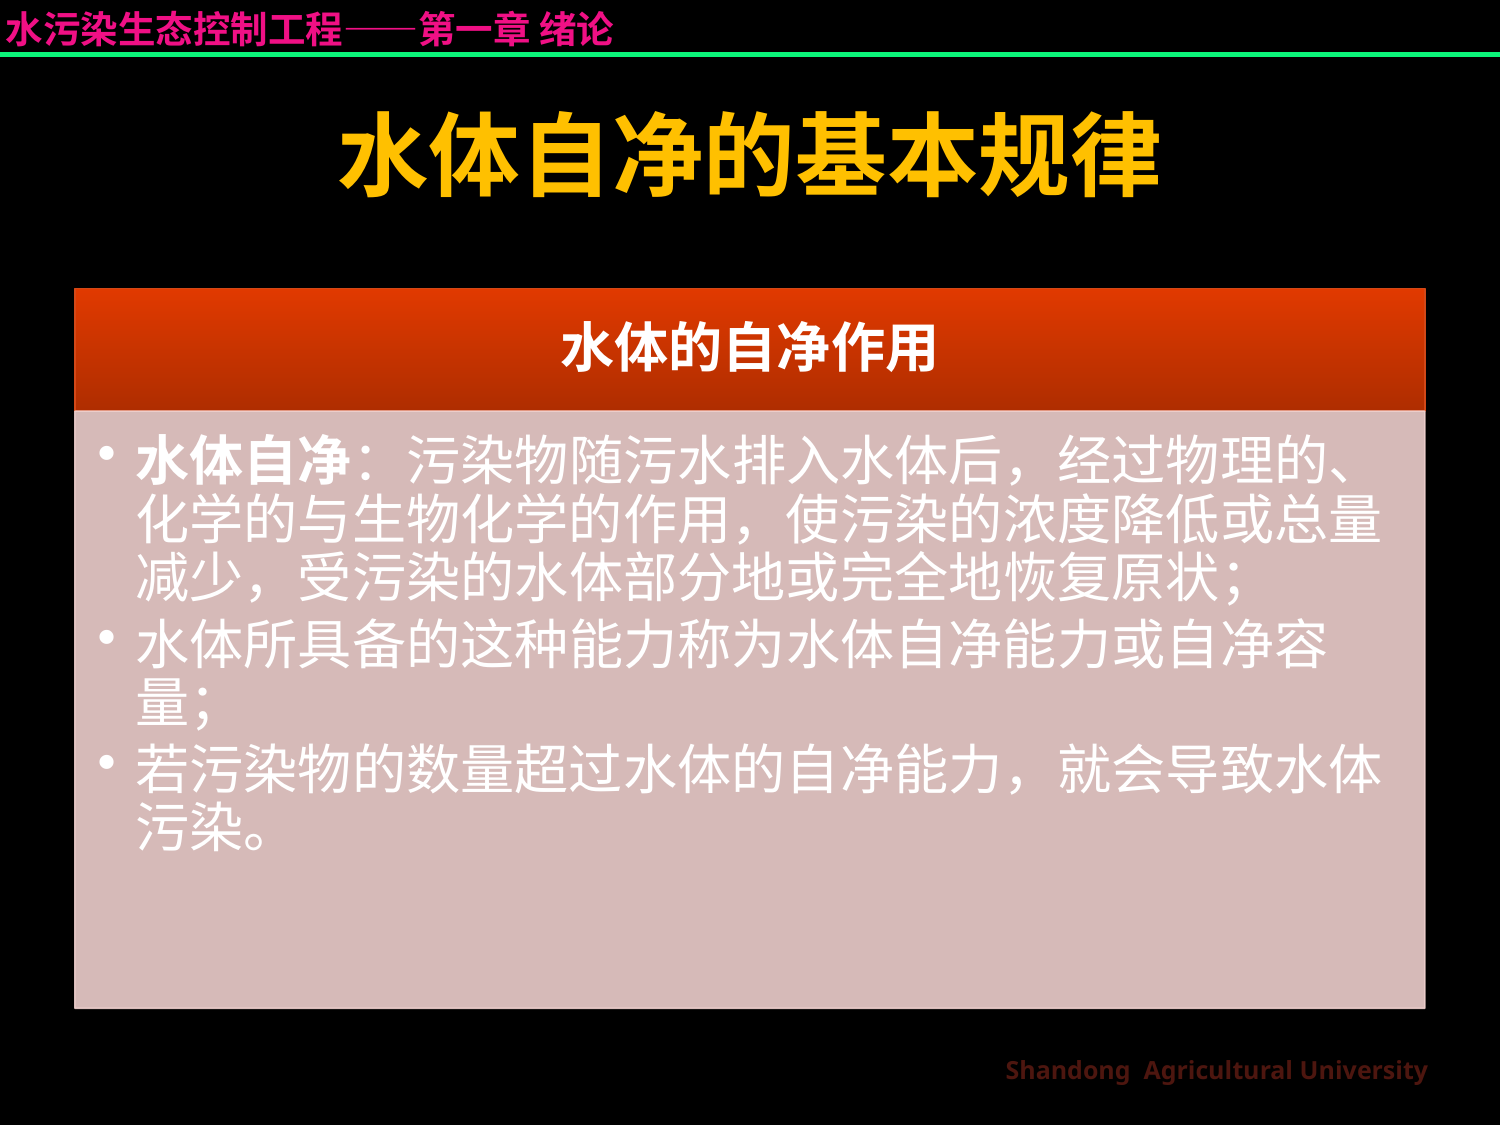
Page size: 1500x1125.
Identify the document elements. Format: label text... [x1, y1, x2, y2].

title 水体自净的基本规律 [75, 59, 1425, 248]
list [74, 276, 1426, 1020]
